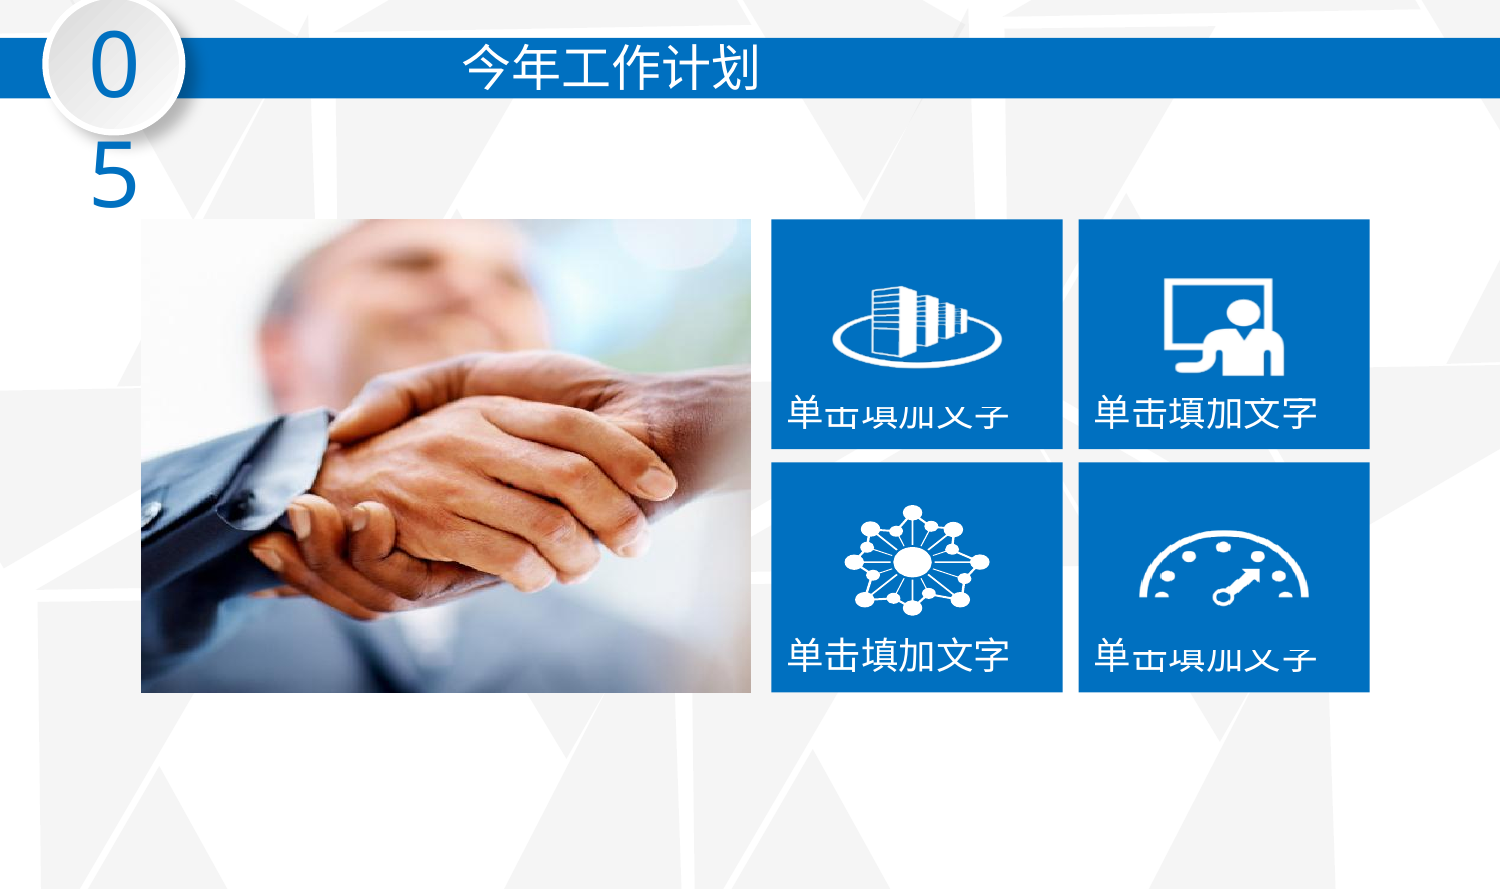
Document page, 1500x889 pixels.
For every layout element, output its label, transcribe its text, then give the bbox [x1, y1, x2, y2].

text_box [1078, 462, 1370, 693]
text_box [45, 0, 183, 133]
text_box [1078, 219, 1370, 450]
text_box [771, 219, 1063, 450]
text_box 今年工作计划 [318, 24, 904, 109]
text_box [904, 37, 1500, 99]
text_box [195, 37, 318, 99]
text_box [771, 462, 1063, 693]
picture [140, 219, 751, 693]
text_box [0, 37, 40, 99]
